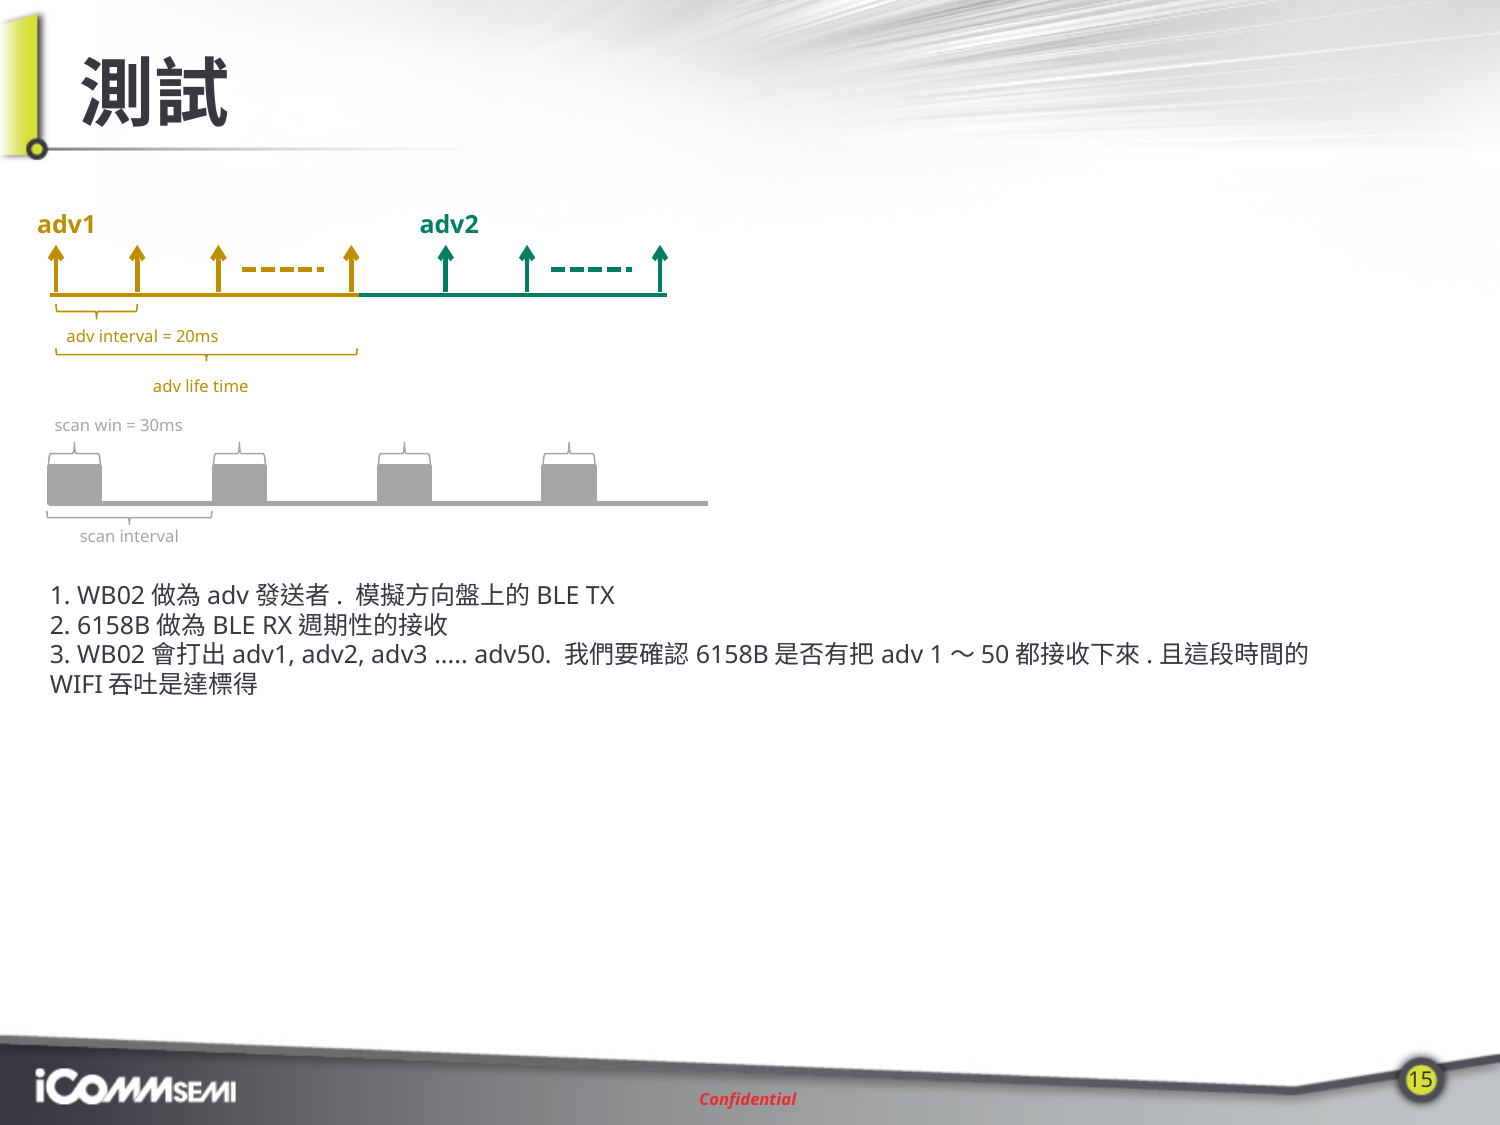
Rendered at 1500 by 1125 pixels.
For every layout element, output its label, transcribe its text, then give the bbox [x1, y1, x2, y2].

text_box [212, 441, 266, 465]
text_box [46, 510, 213, 519]
text_box [55, 348, 358, 362]
text_box adv interval = 20ms [51, 318, 234, 354]
title 測試 [64, 31, 1436, 149]
text_box [542, 441, 596, 465]
text_box [541, 464, 597, 502]
text_box adv2 [404, 200, 494, 246]
text_box [377, 464, 432, 502]
text_box scan win = 30ms [39, 407, 198, 443]
text_box adv1 [22, 200, 112, 246]
text_box scan interval [65, 518, 194, 553]
text_box adv life time [138, 368, 264, 404]
text_box [377, 441, 431, 465]
text_box [212, 464, 267, 502]
text_box [47, 464, 102, 505]
picture [0, 0, 1500, 1125]
text_box [55, 304, 138, 320]
text_box [47, 443, 101, 465]
text_box 1. WB02做為adv發送者. 模擬方向盤上的BLE TX 2. 6158B做為BLE RX週期性的接收 3. WB02會打出adv1, adv2, adv3 ..... adv50. 我們要確認6158B是否有把adv 1～50都接收下來.且這段時間的WIFI吞吐是達標得 [34, 571, 1344, 797]
